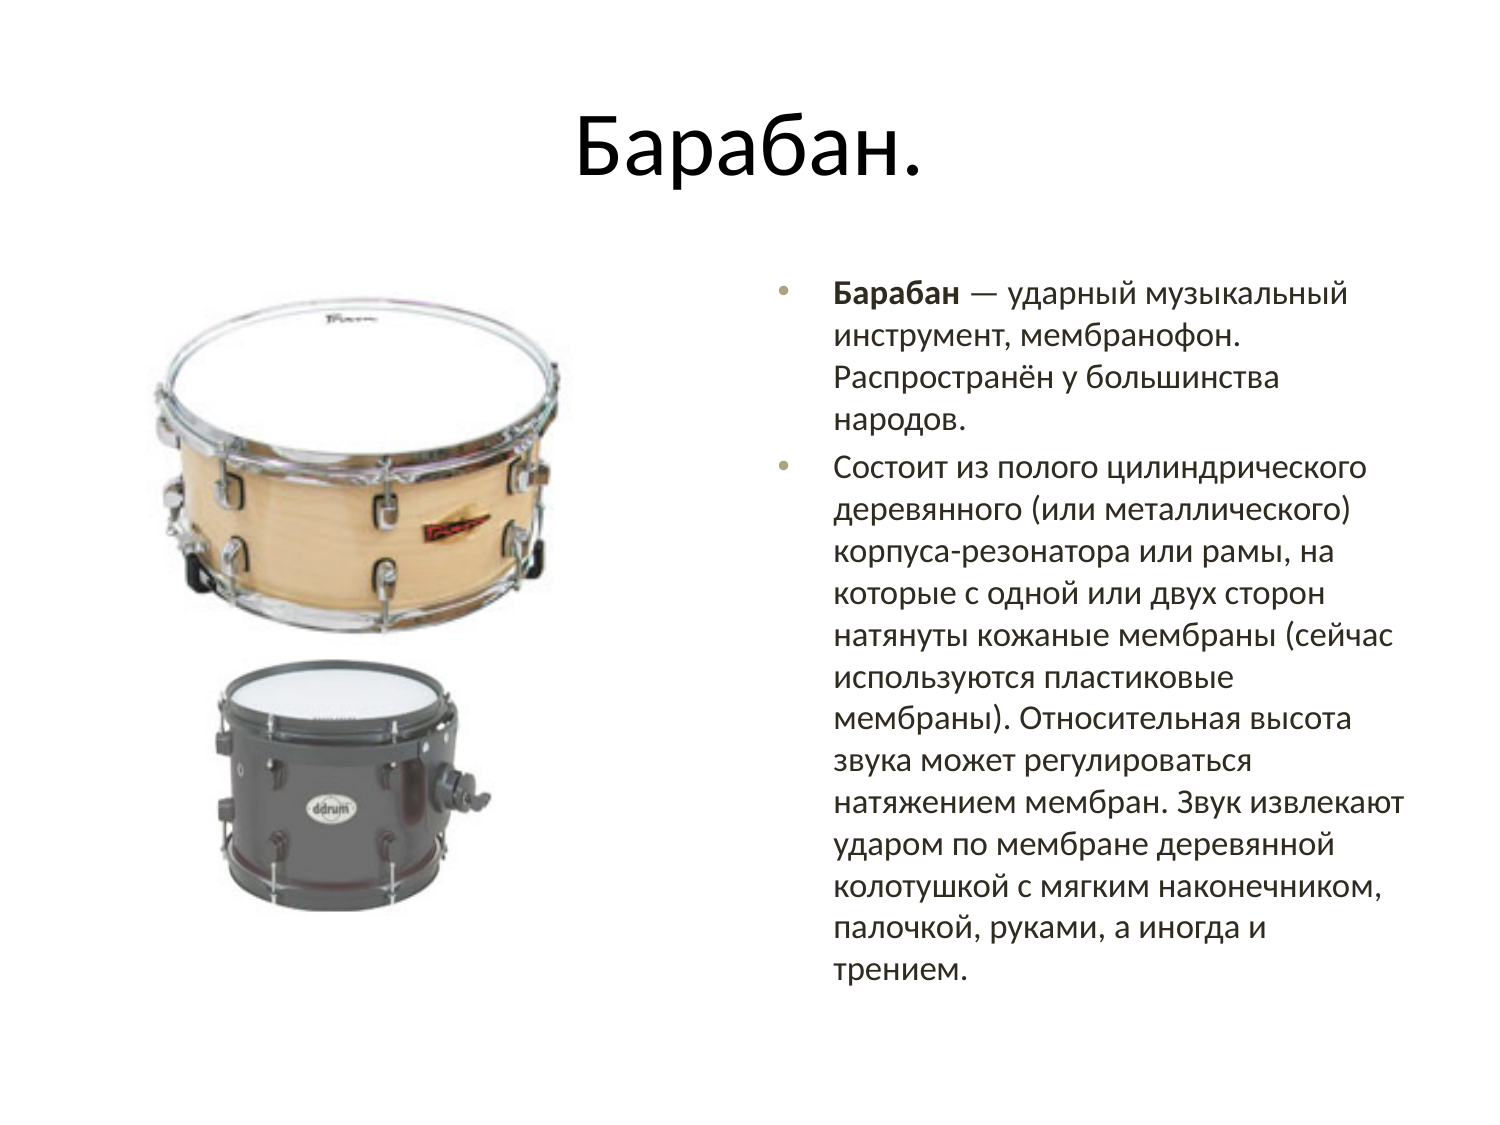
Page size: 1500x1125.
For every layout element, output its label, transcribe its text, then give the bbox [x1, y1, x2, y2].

list [75, 262, 738, 1005]
picture [147, 290, 574, 928]
list Барабан — ударный музыкальный инструмент, мембранофон. Распространён у большинства народов. Состоит из полого цилиндрического деревянного (или металлического) корпуса-резонатора или рамы, на которые с одной или двух сторон натянуты кожаные мембраны (сейчас используются пластиковые мембраны). Относительная высота звука может регулироваться натяжением мембран. Звук извлекают ударом по мембране деревянной колотушкой с мягким наконечником, палочкой, руками, а иногда и трением. [762, 262, 1425, 1005]
title Барабан. [75, 45, 1425, 233]
